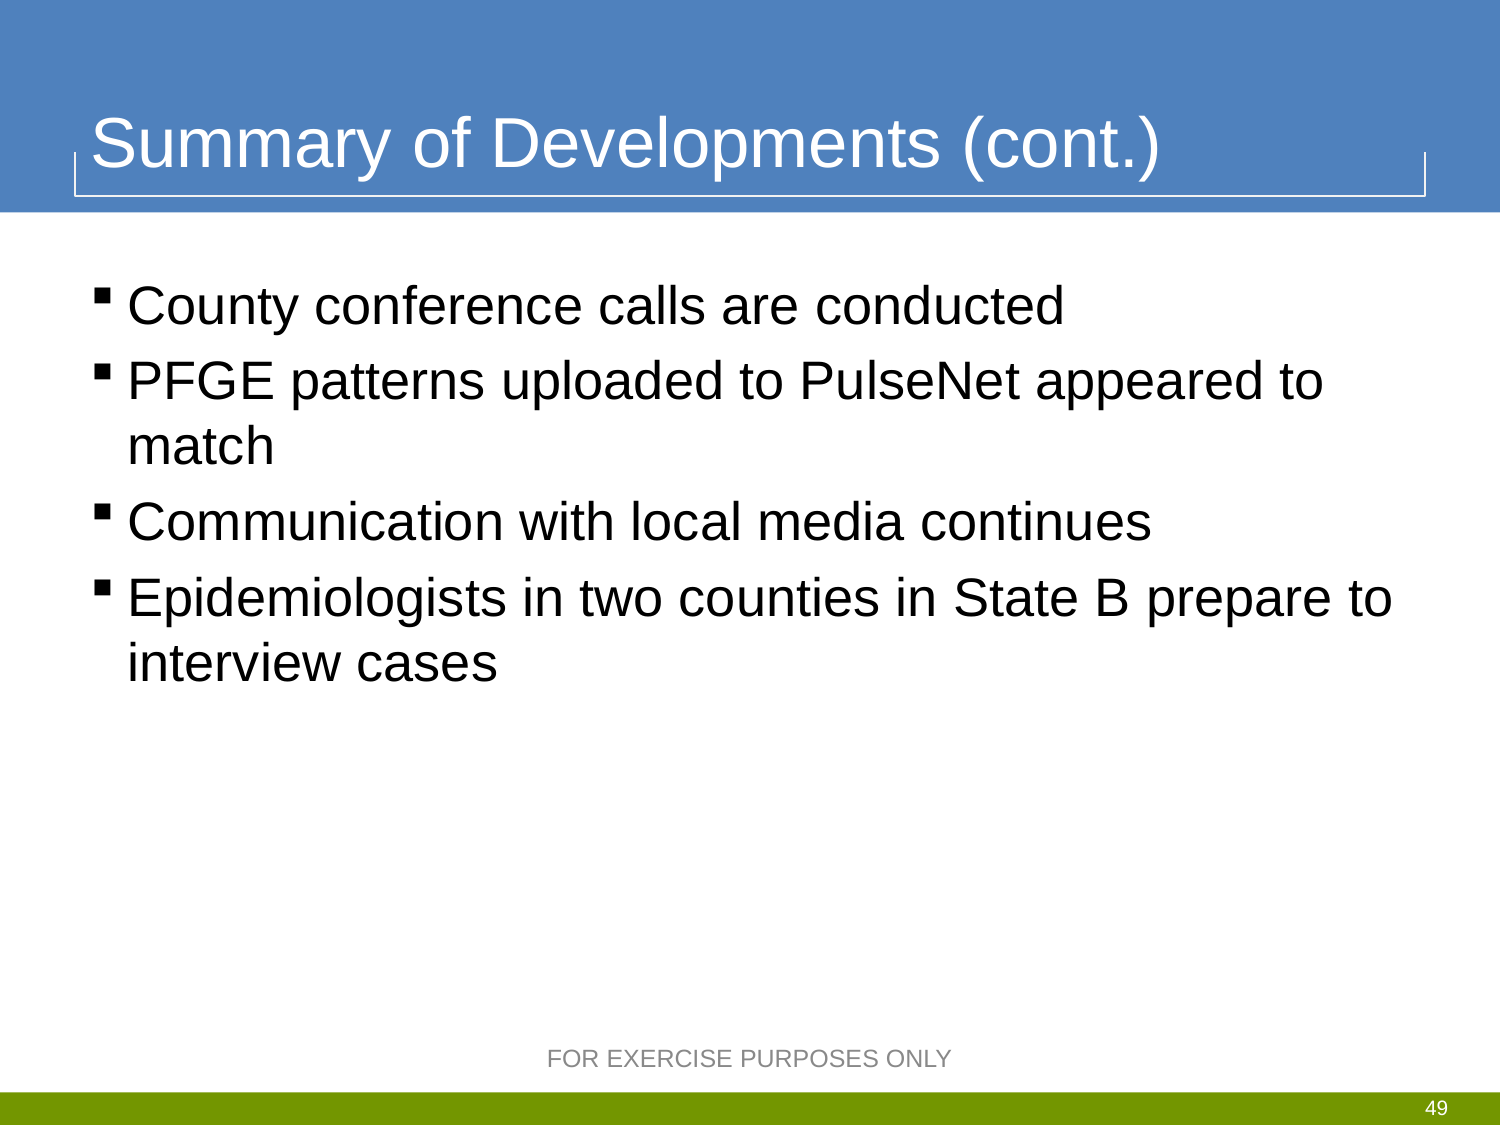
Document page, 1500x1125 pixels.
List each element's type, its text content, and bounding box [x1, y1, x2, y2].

footer FOR EXERCISE PURPOSES ONLY [512, 1042, 988, 1103]
title Summary of Developments (cont.) [74, 44, 1426, 233]
list County conference calls are conducted PFGE patterns uploaded to PulseNet appeared to match Communication with local media continues Epidemiologists in two counties in State B prepare to interview cases [74, 262, 1426, 1006]
